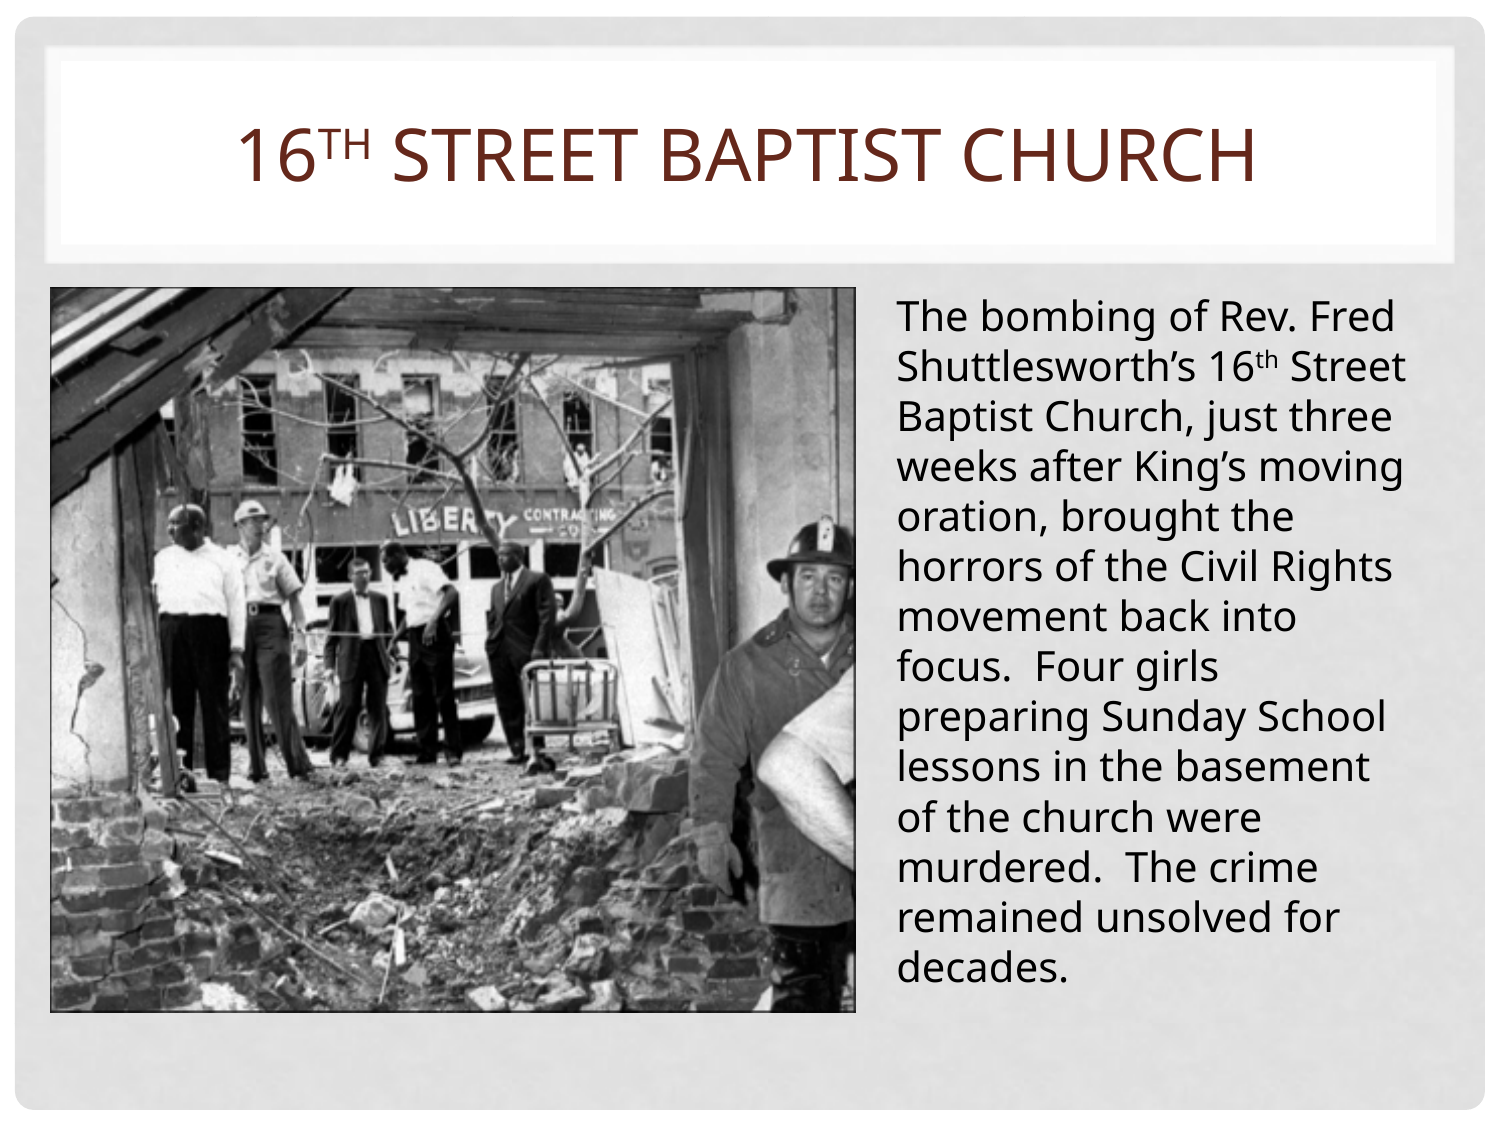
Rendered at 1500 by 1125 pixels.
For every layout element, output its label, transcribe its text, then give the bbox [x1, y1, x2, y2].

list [49, 287, 856, 1013]
title 16th Street Baptist Church [69, 66, 1425, 238]
list The bombing of Rev. Fred Shuttlesworth’s 16th Street Baptist Church, just three weeks after King’s moving oration, brought the horrors of the Civil Rights movement back into focus. Four girls preparing Sunday School lessons in the basement of the church were murdered. The crime remained unsolved for decades. [862, 281, 1425, 1025]
